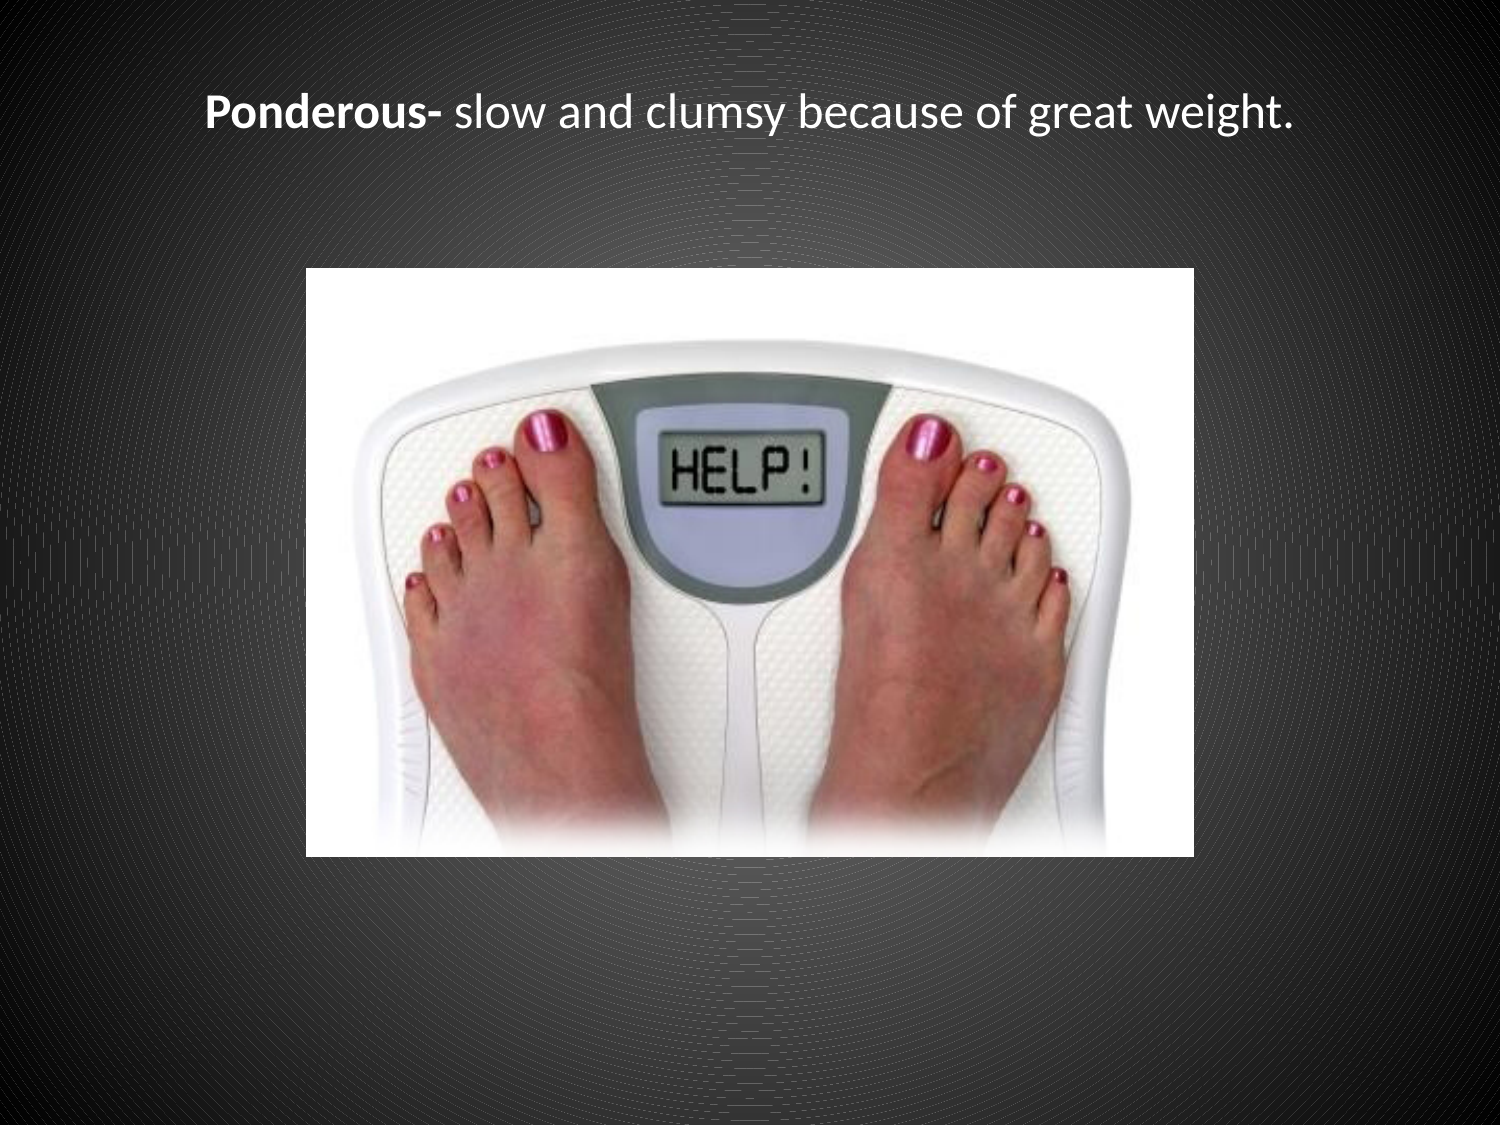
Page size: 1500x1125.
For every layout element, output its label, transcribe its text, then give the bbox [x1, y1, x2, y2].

title Ponderous- slow and clumsy because of great weight. [75, 45, 1425, 233]
picture [305, 268, 1194, 857]
